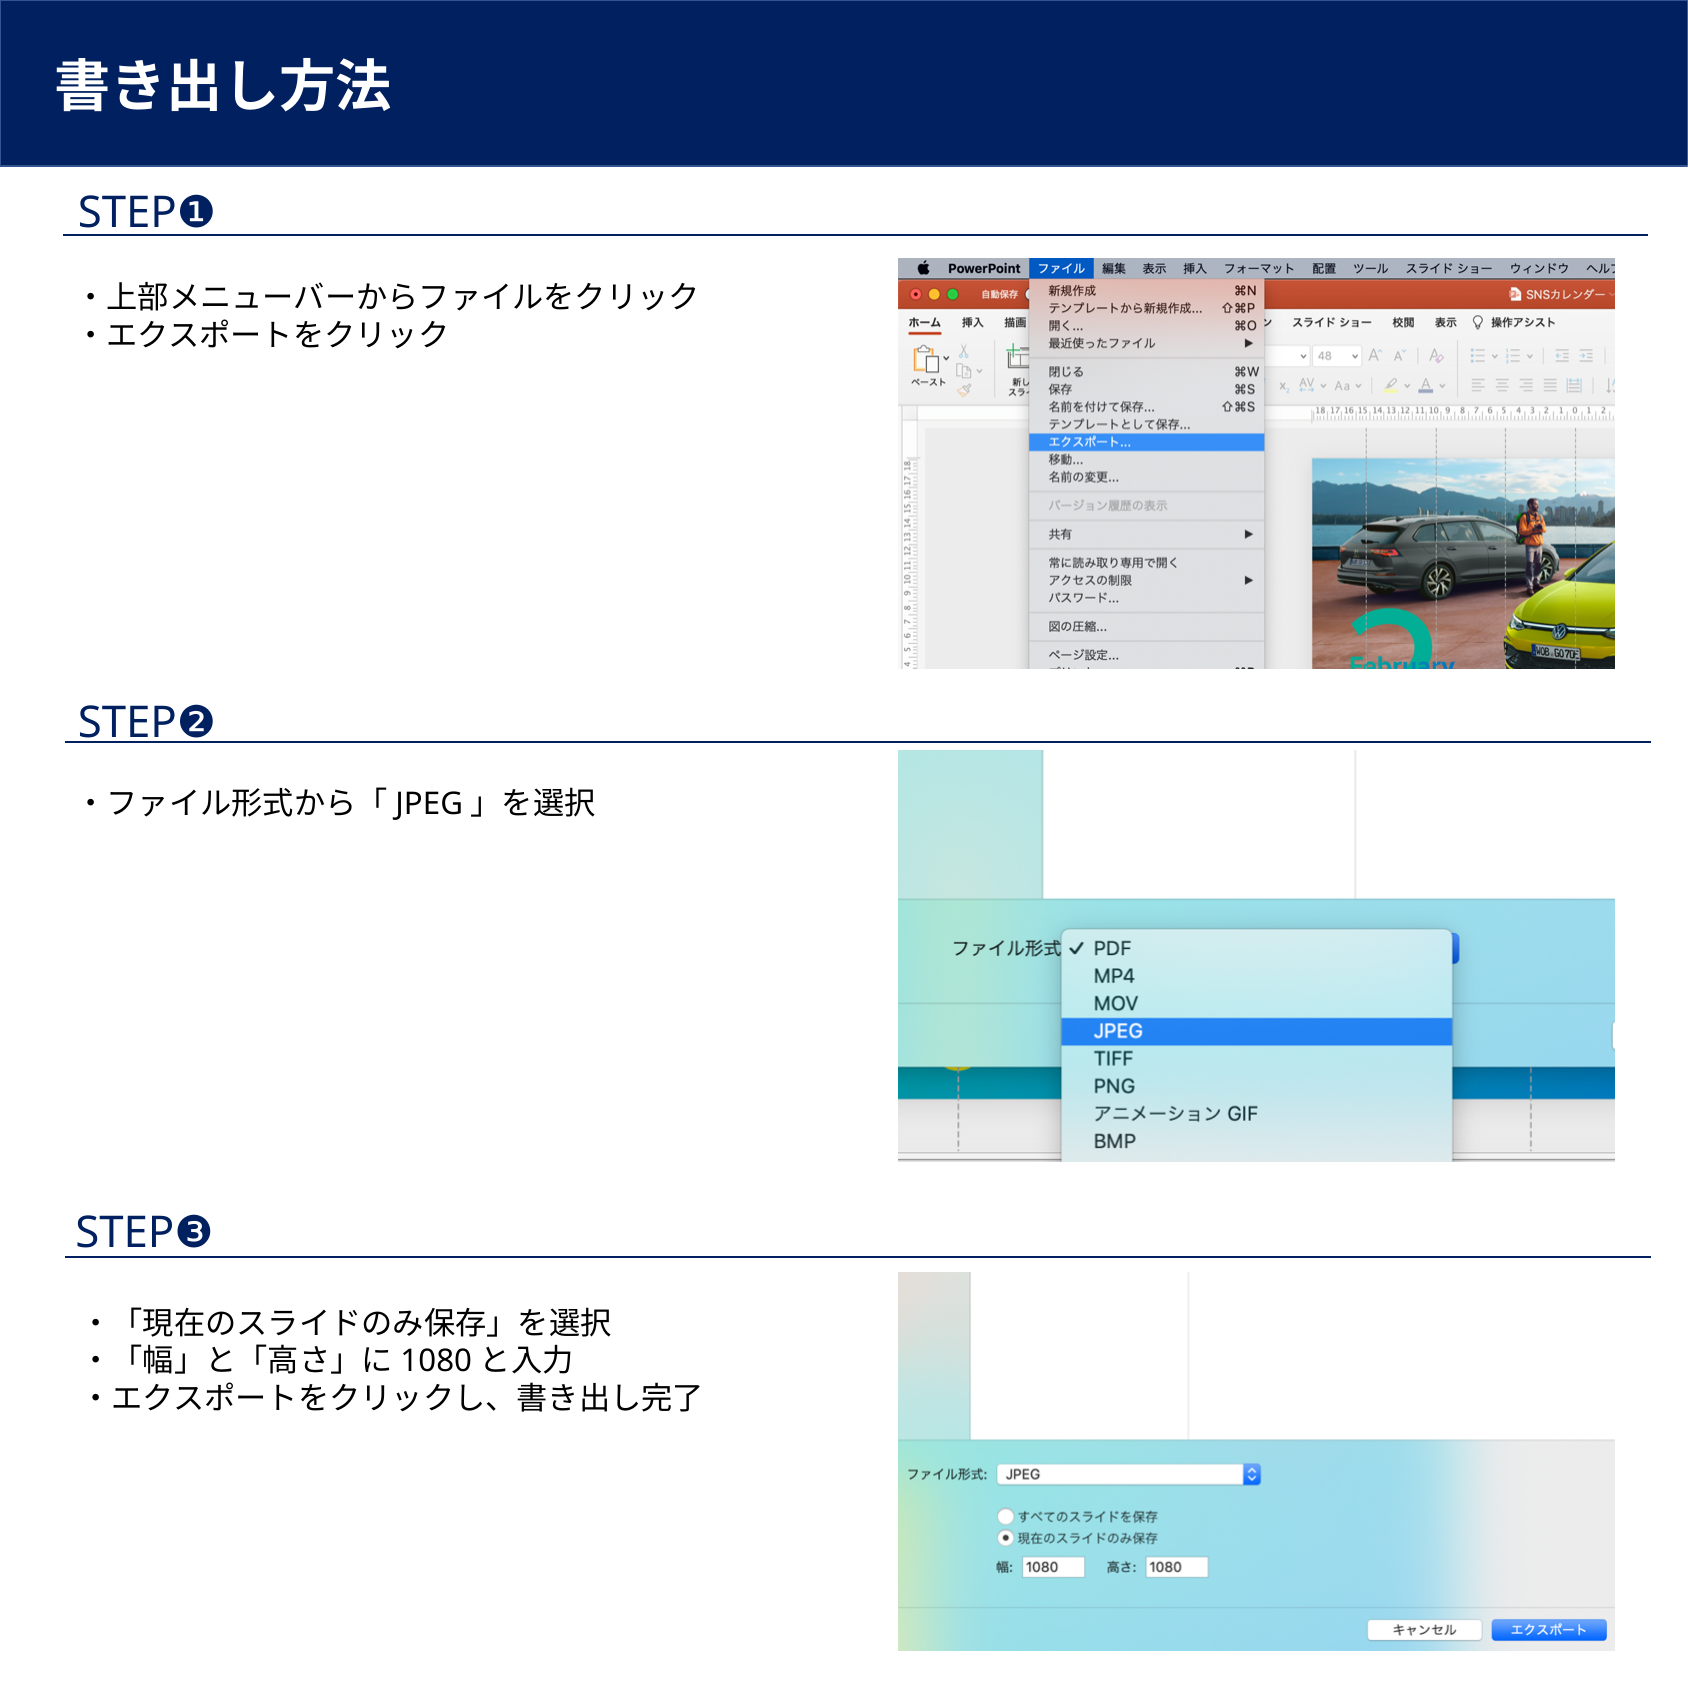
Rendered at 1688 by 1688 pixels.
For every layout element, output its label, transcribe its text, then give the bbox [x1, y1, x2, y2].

text_box 書き出し方法 [39, 43, 1320, 126]
text_box STEP❷ [63, 686, 1651, 754]
picture [898, 1272, 1615, 1651]
text_box ・「現在のスライドのみ保存」を選択 ・「幅」と「高さ」に1080と入力 ・エクスポートをクリックし、書き出し完了 [65, 1295, 877, 1423]
text_box [0, 0, 1688, 167]
text_box STEP❸ [60, 1196, 1649, 1264]
text_box ・ファイル形式から「JPEG」を選択 [60, 776, 872, 829]
text_box ・上部メニューバーからファイルをクリック ・エクスポートをクリック [60, 270, 872, 360]
text_box STEP❶ [63, 176, 1651, 244]
picture [898, 750, 1615, 1162]
picture [898, 258, 1615, 669]
